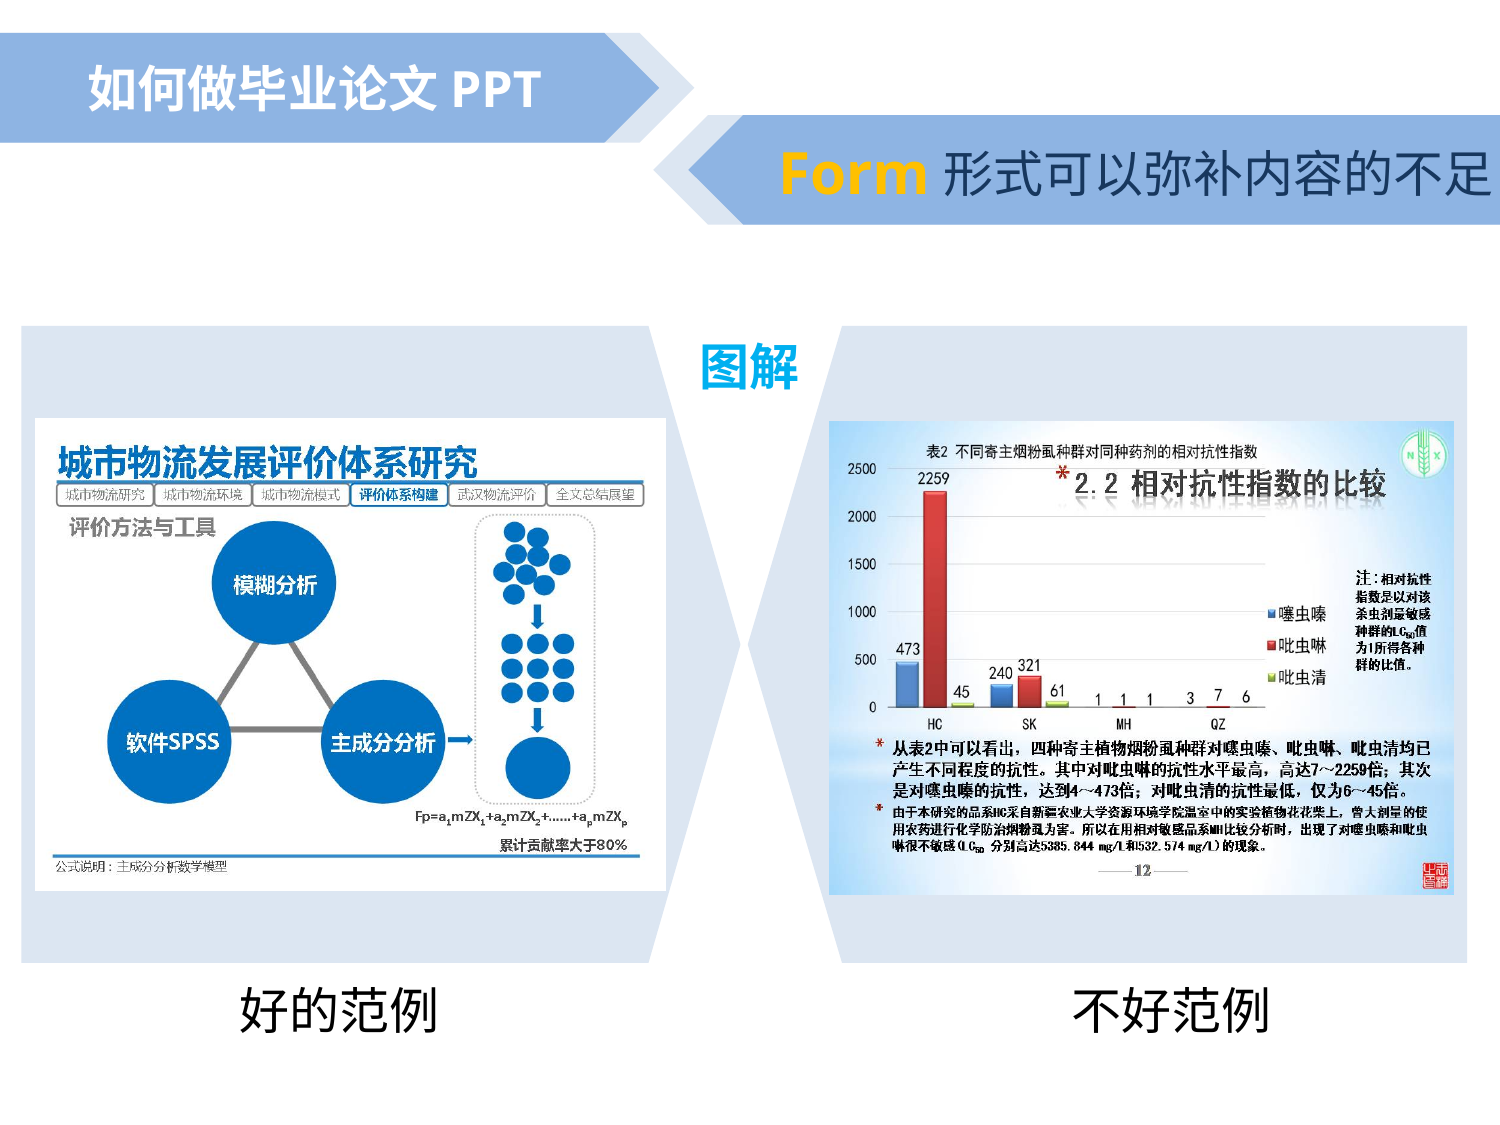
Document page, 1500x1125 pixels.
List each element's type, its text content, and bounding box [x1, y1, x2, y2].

picture [35, 418, 666, 891]
text_box [605, 35, 692, 141]
text_box [749, 328, 1466, 961]
text_box 不好范例 [1019, 972, 1325, 1048]
text_box 形式可以弥补内容的不足 [928, 135, 1500, 210]
text_box Form [763, 128, 945, 214]
text_box 好的范例 [187, 972, 493, 1048]
picture [829, 421, 1454, 895]
text_box 图解 [597, 328, 903, 403]
text_box [691, 117, 1500, 223]
text_box [656, 117, 743, 223]
text_box 如何做毕业论文PPT [0, 35, 657, 141]
text_box [23, 328, 739, 961]
